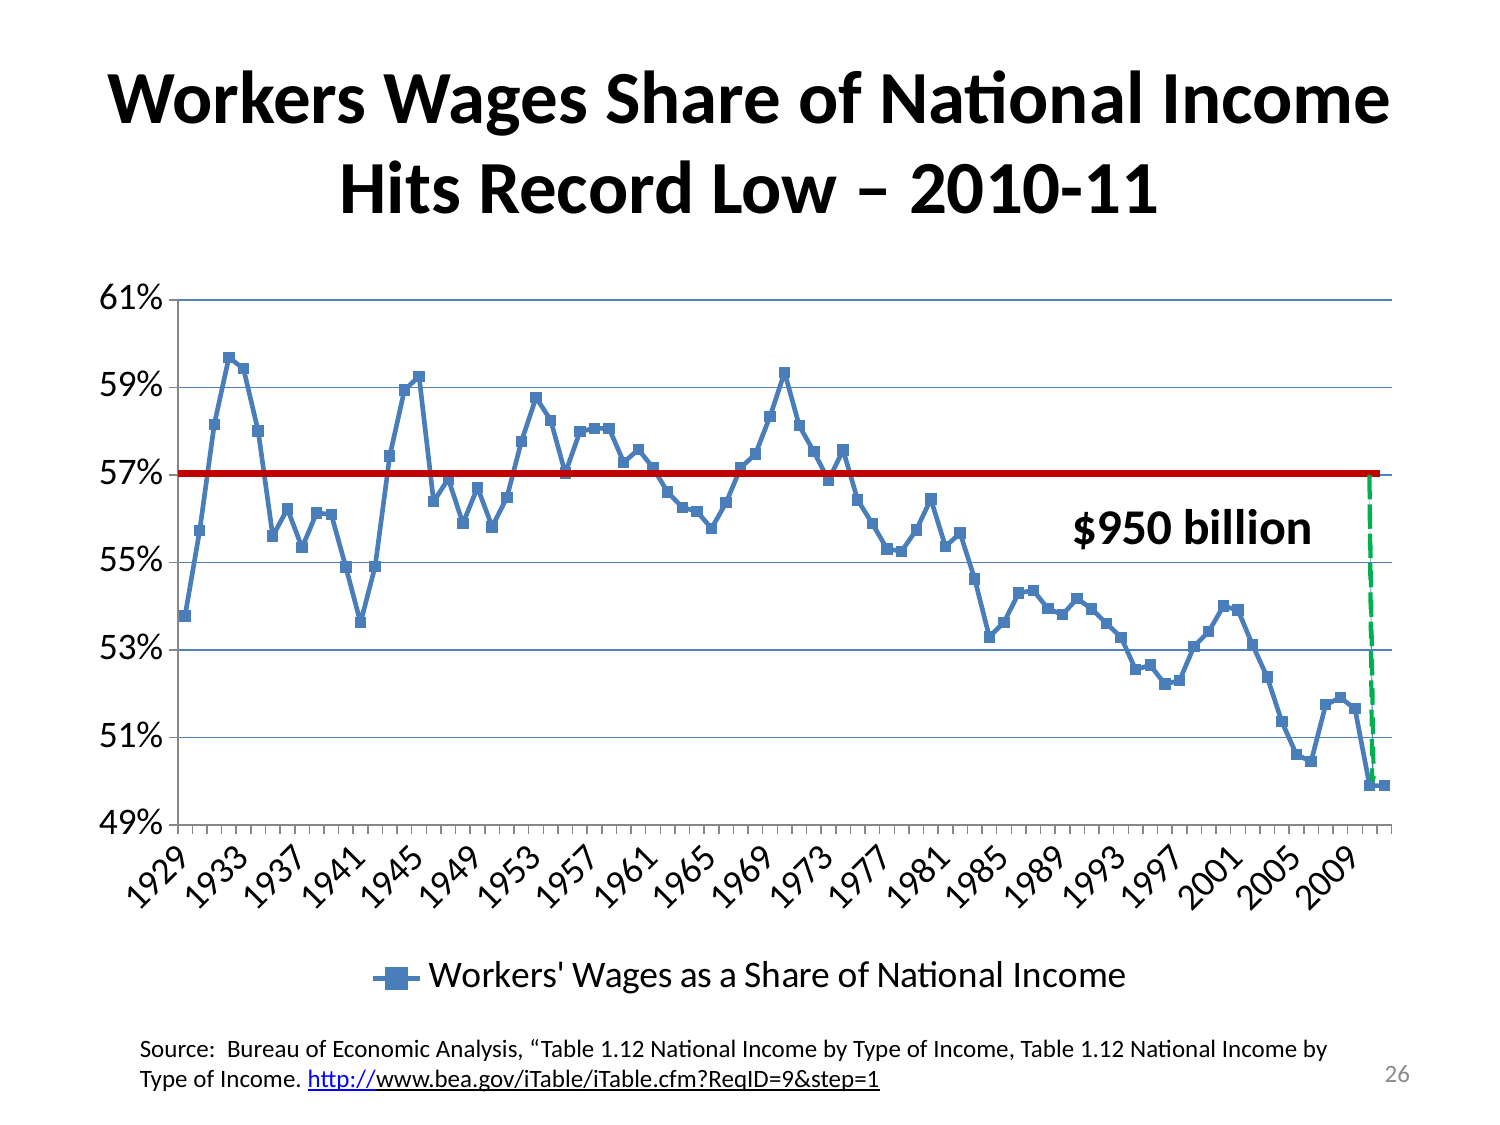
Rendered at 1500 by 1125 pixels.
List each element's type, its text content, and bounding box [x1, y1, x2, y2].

text_box Source: Bureau of Economic Analysis, “Table 1.12 National Income by Type of Income, Table 1.12 National Income by Type of Income. http://www.bea.gov/iTable/iTable.cfm?ReqID=9&step=1 [125, 1024, 1363, 1100]
slide_number 26 [1074, 1042, 1425, 1103]
chart [74, 262, 1426, 1006]
title Workers Wages Share of National Income Hits Record Low – 2010-11 [75, 45, 1425, 233]
